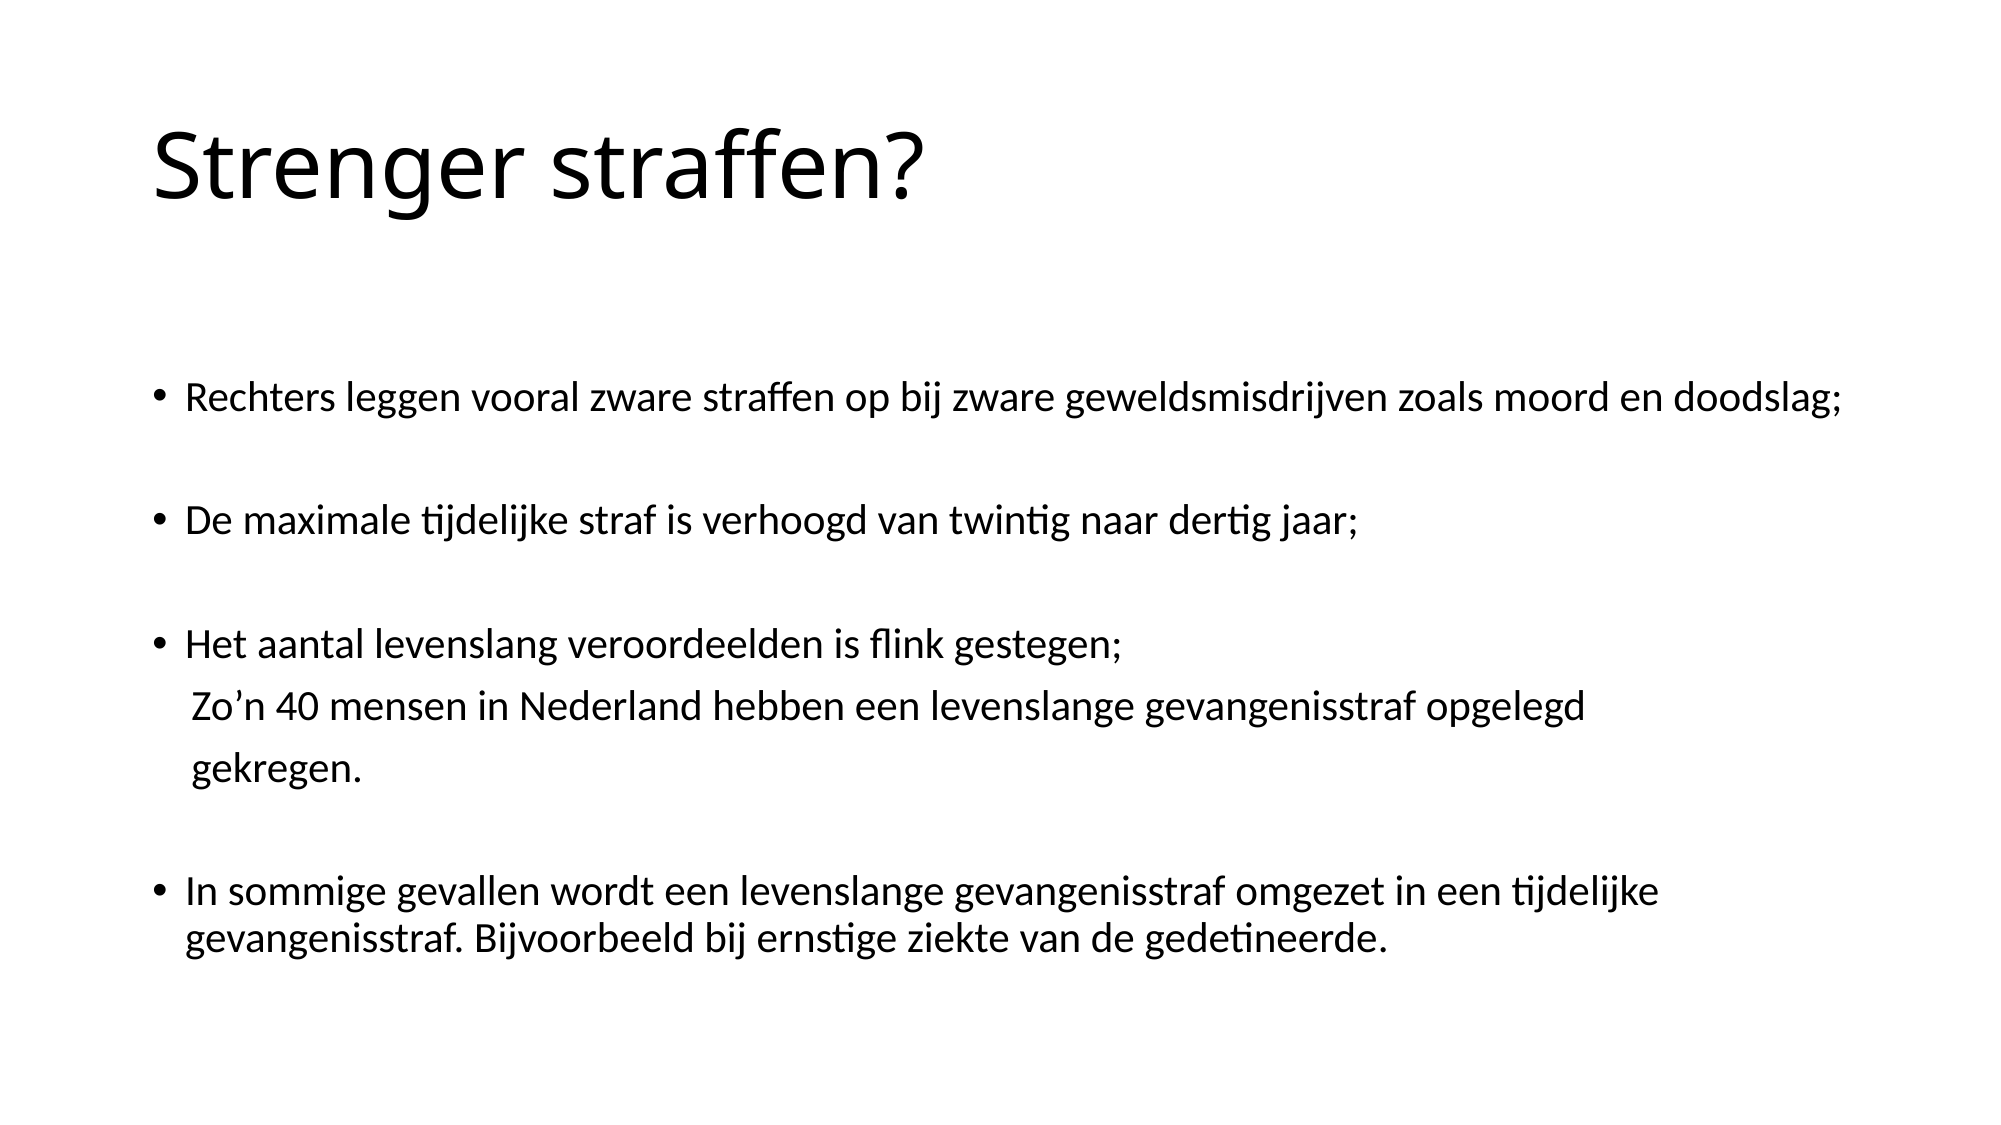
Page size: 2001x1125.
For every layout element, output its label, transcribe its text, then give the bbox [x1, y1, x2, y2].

list Rechters leggen vooral zware straffen op bij zware geweldsmisdrijven zoals moord en doodslag; De maximale tijdelijke straf is verhoogd van twintig naar dertig jaar; Het aantal levenslang veroordeelden is flink gestegen; Zo’n 40 mensen in Nederland hebben een levenslange gevangenisstraf opgelegd gekregen. In sommige gevallen wordt een levenslange gevangenisstraf omgezet in een tijdelijke gevangenisstraf. Bijvoorbeeld bij ernstige ziekte van de gedetineerde. [137, 299, 1863, 1014]
title Strenger straffen? [137, 59, 1863, 278]
